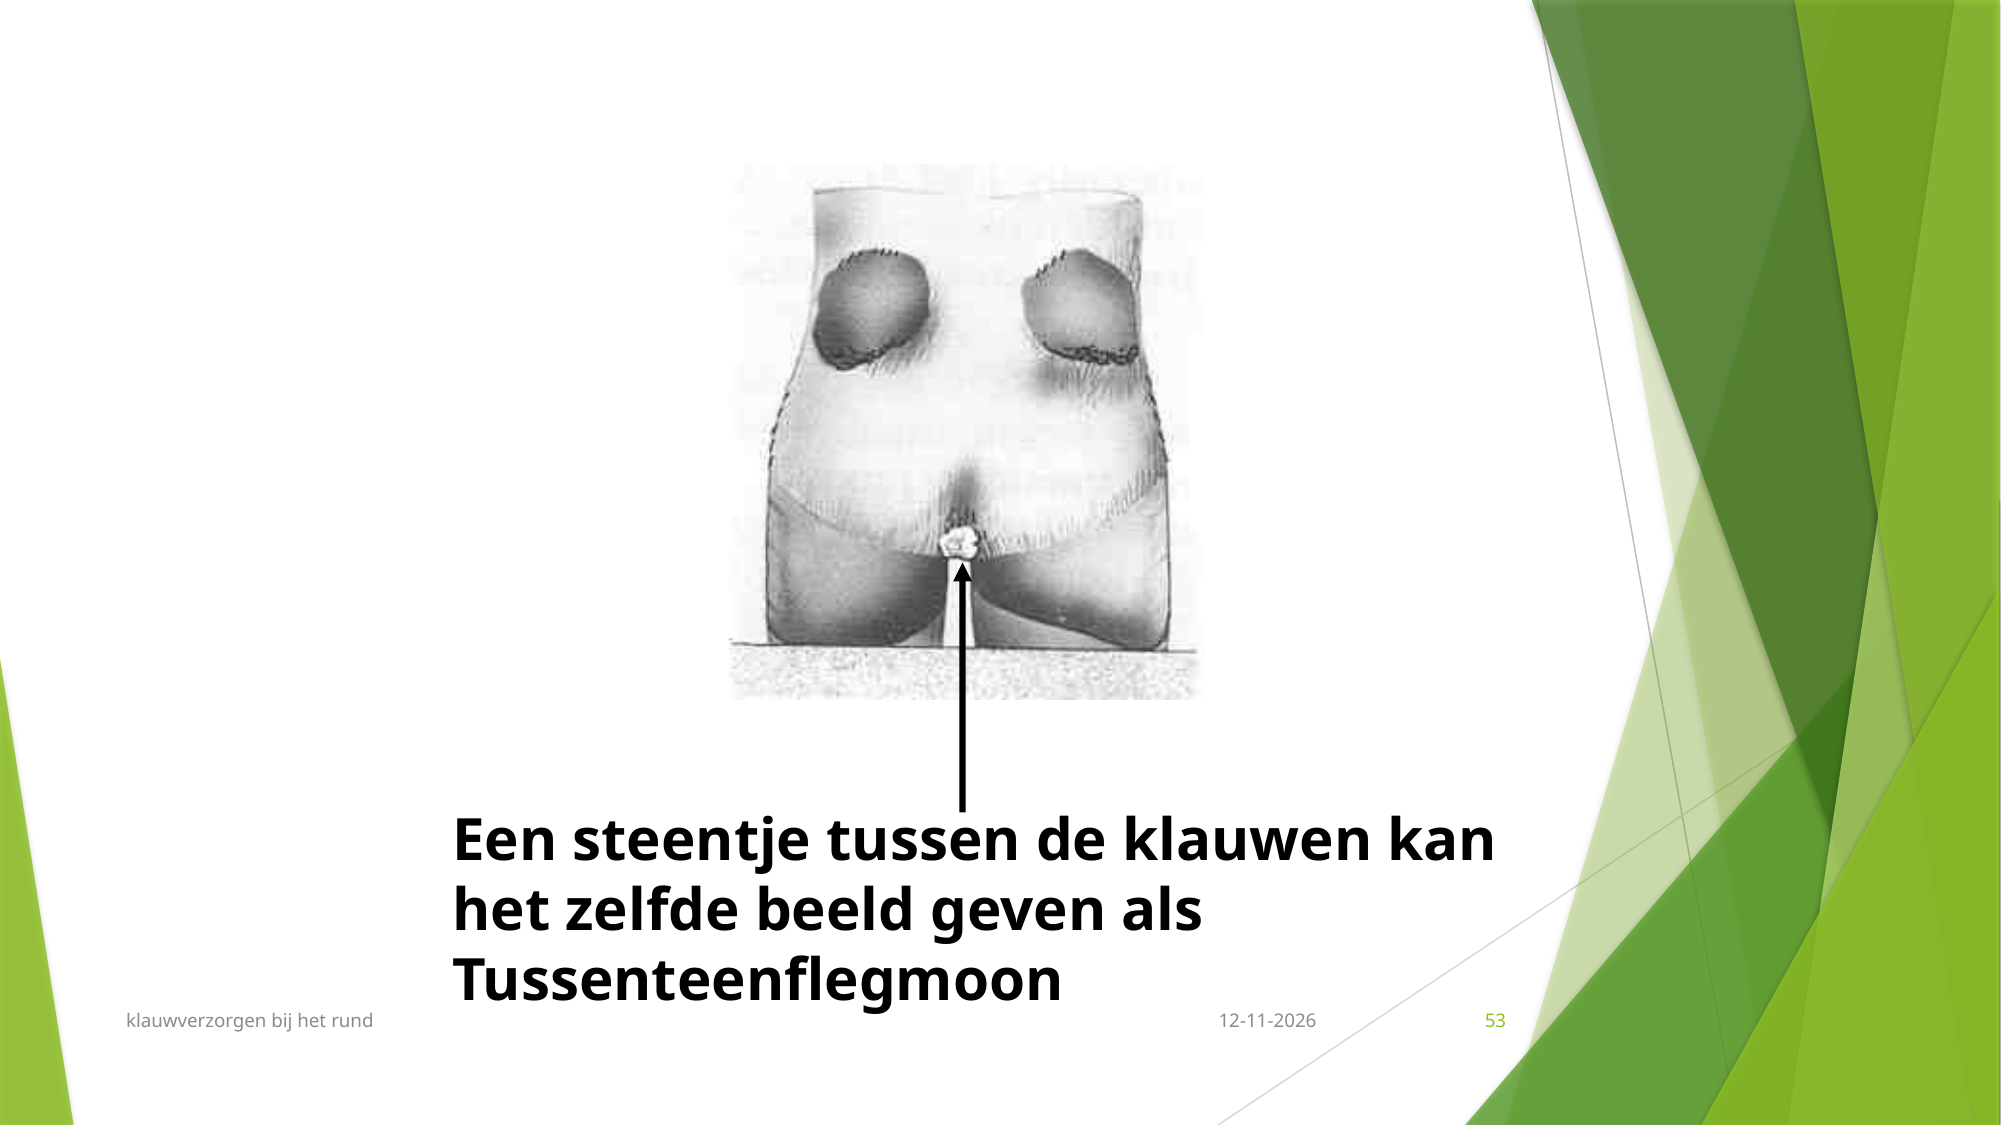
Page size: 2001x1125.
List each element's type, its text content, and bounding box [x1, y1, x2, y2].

text_box Een steentje tussen de klauwen kan het zelfde beeld geven als Tussenteenflegmoon [437, 794, 1525, 1020]
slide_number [1181, 1020, 1332, 1051]
footer klauwverzorgen bij het rund [111, 991, 1145, 1051]
slide_number 53 [1409, 1020, 1522, 1051]
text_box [699, 149, 1222, 813]
